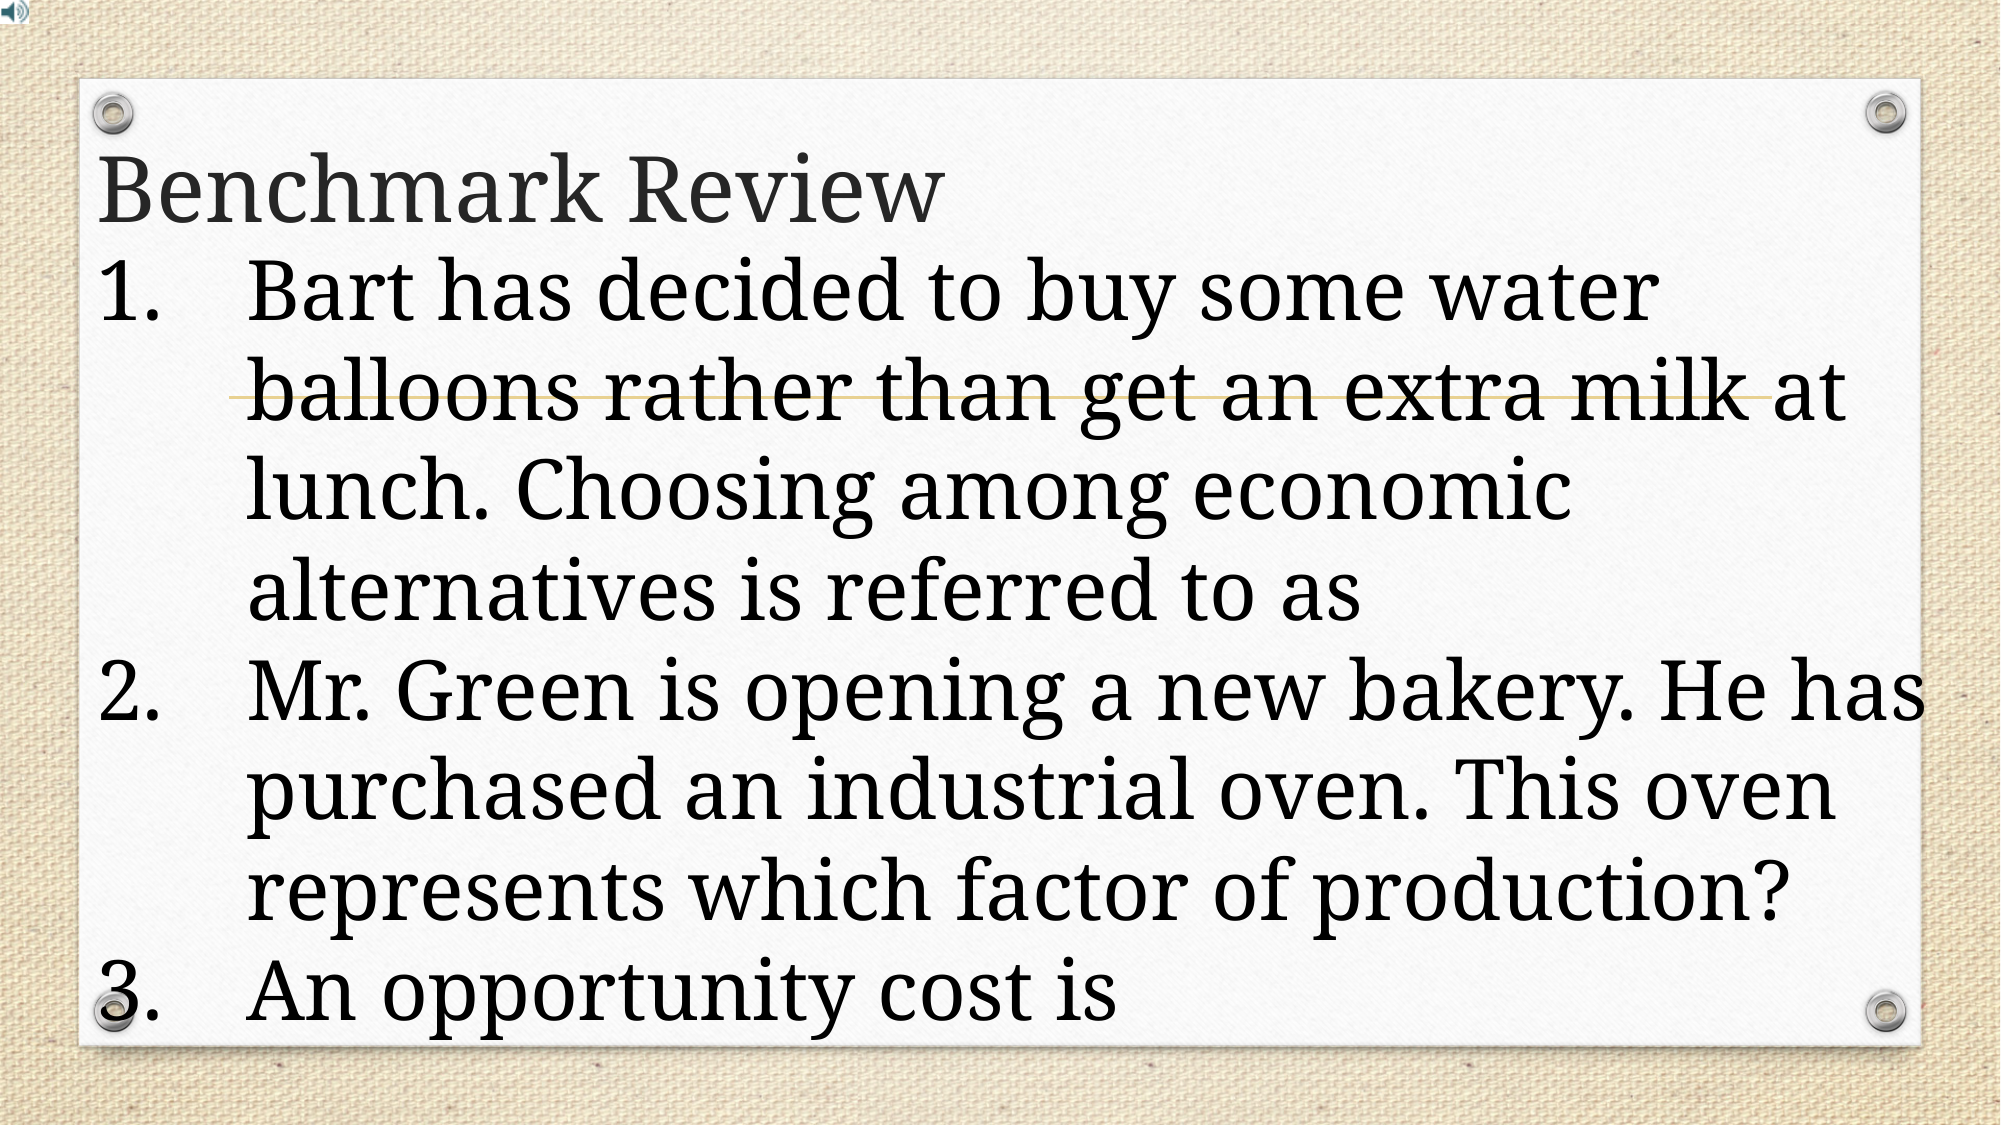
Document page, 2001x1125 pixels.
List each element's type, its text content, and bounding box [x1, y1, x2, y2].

picture [0, 0, 2001, 1125]
text_box Bart has decided to buy some water balloons rather than get an extra milk at lunch. Choosing among economic alternatives is referred to as Mr. Green is opening a new bakery. He has purchased an industrial oven. This oven represents which factor of production? An opportunity cost is [81, 229, 1960, 1125]
title Benchmark Review [81, 79, 1657, 229]
